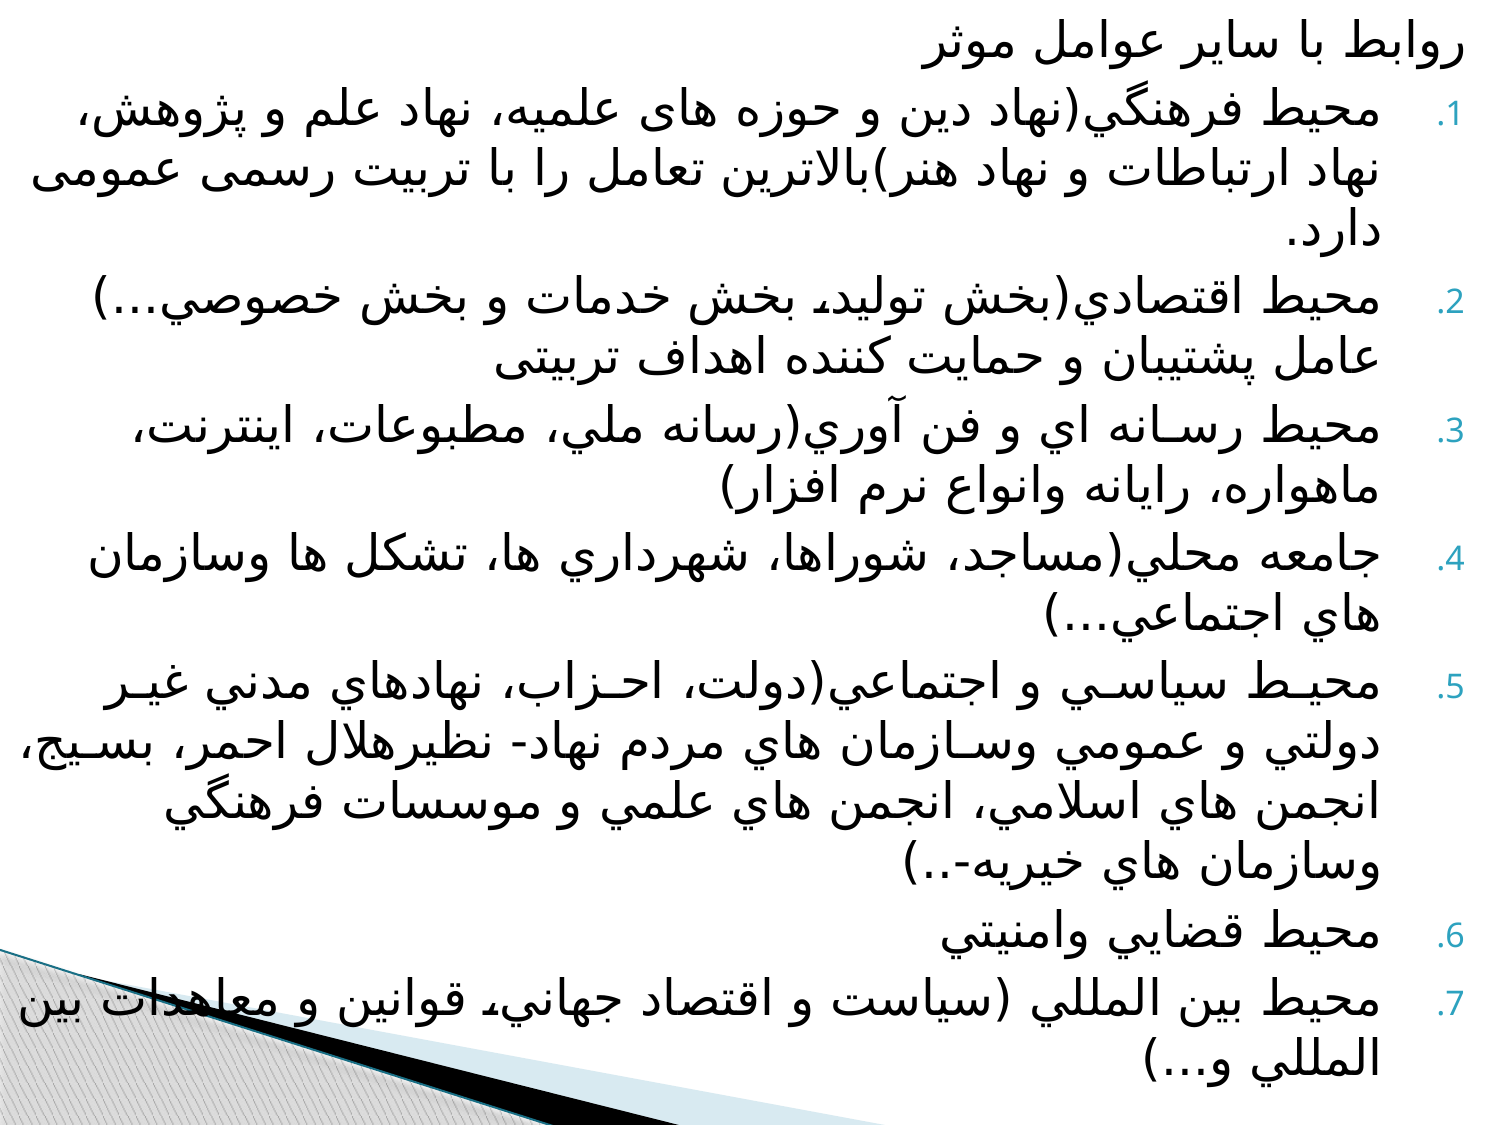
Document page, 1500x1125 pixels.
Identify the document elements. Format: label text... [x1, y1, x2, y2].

list روابط با ساير عوامل موثر محيط فرهنگي(نهاد دين و حوزه های علميه، نهاد علم و پژوهش، نهاد ارتباطات و نهاد هنر)بالاترین تعامل را با تربیت رسمی عمومی دارد. محيط اقتصادي(بخش توليد، بخش خدمات و بخش خصوصي...) عامل پشتیبان و حمایت کننده اهداف تربیتی محيط رسـانه اي و فن آوري(رسانه ملي، مطبوعات، اينترنت، ماهواره، رايانه وانواع نرم افزار) جامعه محلي(مساجد، شوراها، شهرداري ها، تشکل ها وسازمان هاي اجتماعي...) محيـط سياسـي و اجتماعي(دولت، احـزاب، نهادهاي مدني غيـر دولتي و عمومي وسـازمان هاي مردم نهاد- نظيرهلال احمر، بسـيج، انجمن هاي اسلامي، انجمن هاي علمي و موسسات فرهنگي وسازمان هاي خيريه-..) محيط قضايي وامنيتي محيط بين المللي (سياست و اقتصاد جهاني، قوانين و معاهدات بين المللي و...) [0, 0, 1500, 1125]
